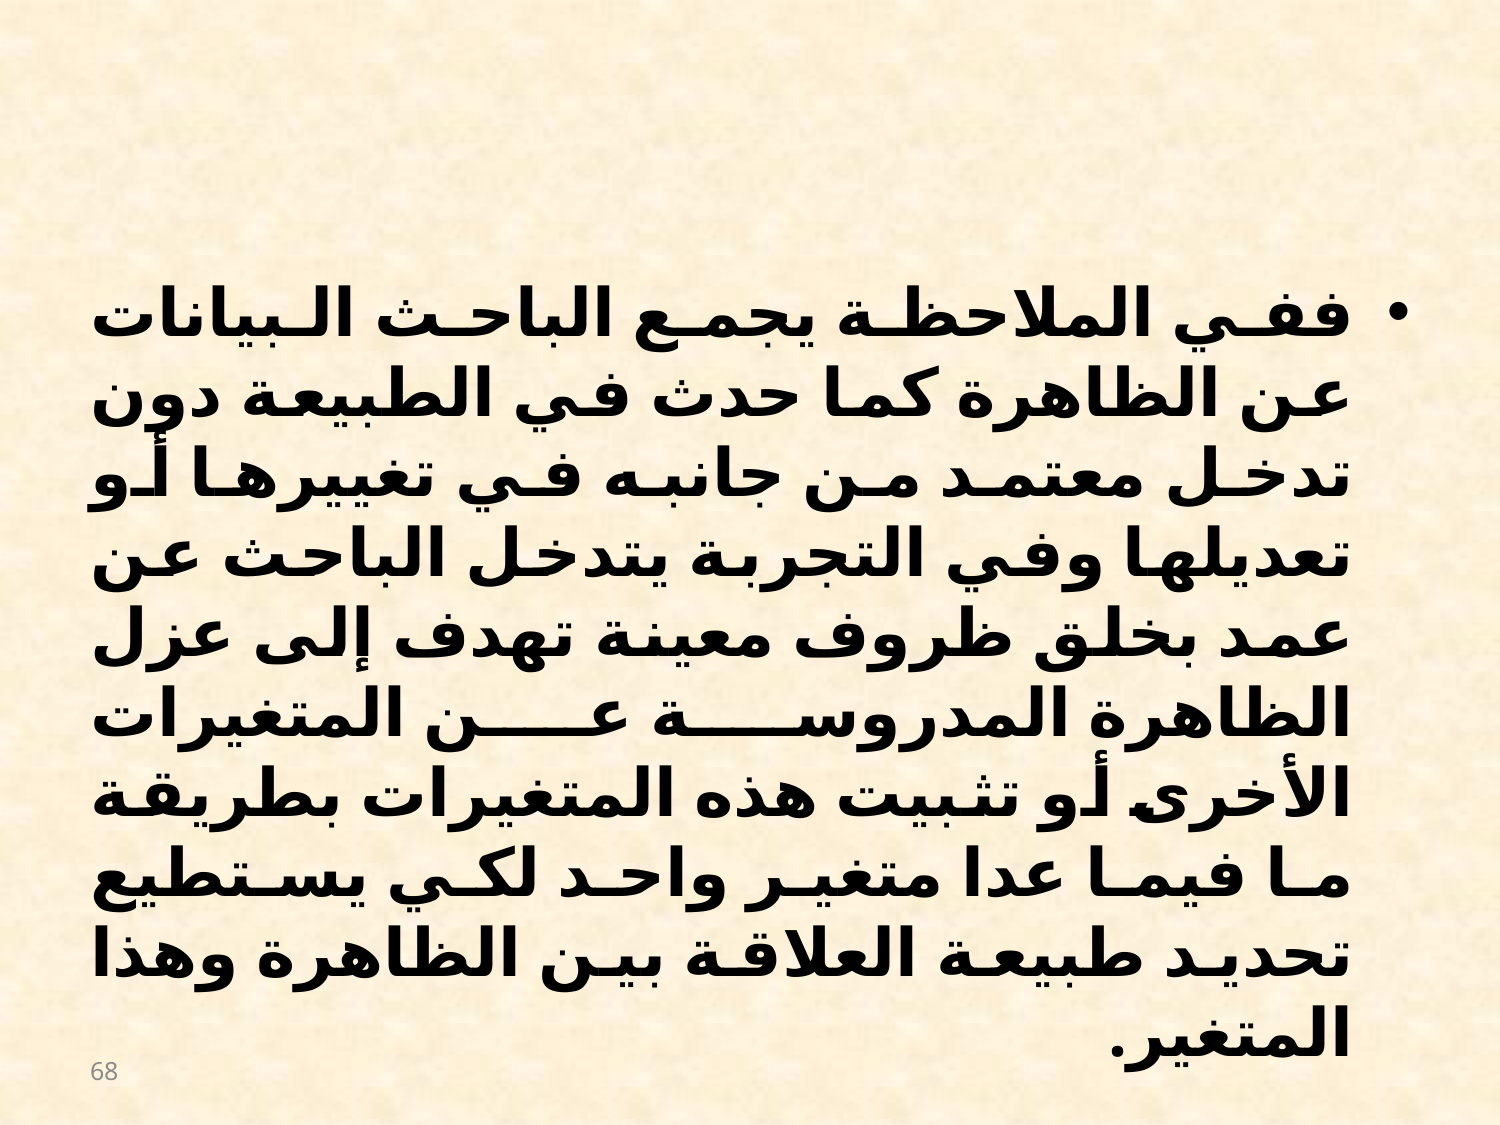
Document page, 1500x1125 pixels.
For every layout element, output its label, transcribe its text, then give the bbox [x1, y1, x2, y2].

list ففي الملاحظة يجمع الباحث البيانات عن الظاهرة كما حدث في الطبيعة دون تدخل معتمد من جانبه في تغييرها أو تعديلها وفي التجربة يتدخل الباحث عن عمد بخلق ظروف معينة تهدف إلى عزل الظاهرة المدروسة عن المتغيرات الأخرى أو تثبيت هذه المتغيرات بطريقة ما فيما عدا متغير واحد لكي يستطيع تحديد طبيعة العلاقة بين الظاهرة وهذا المتغير. [75, 262, 1425, 1005]
slide_number 68 [75, 1042, 425, 1103]
picture [0, 0, 1500, 1125]
